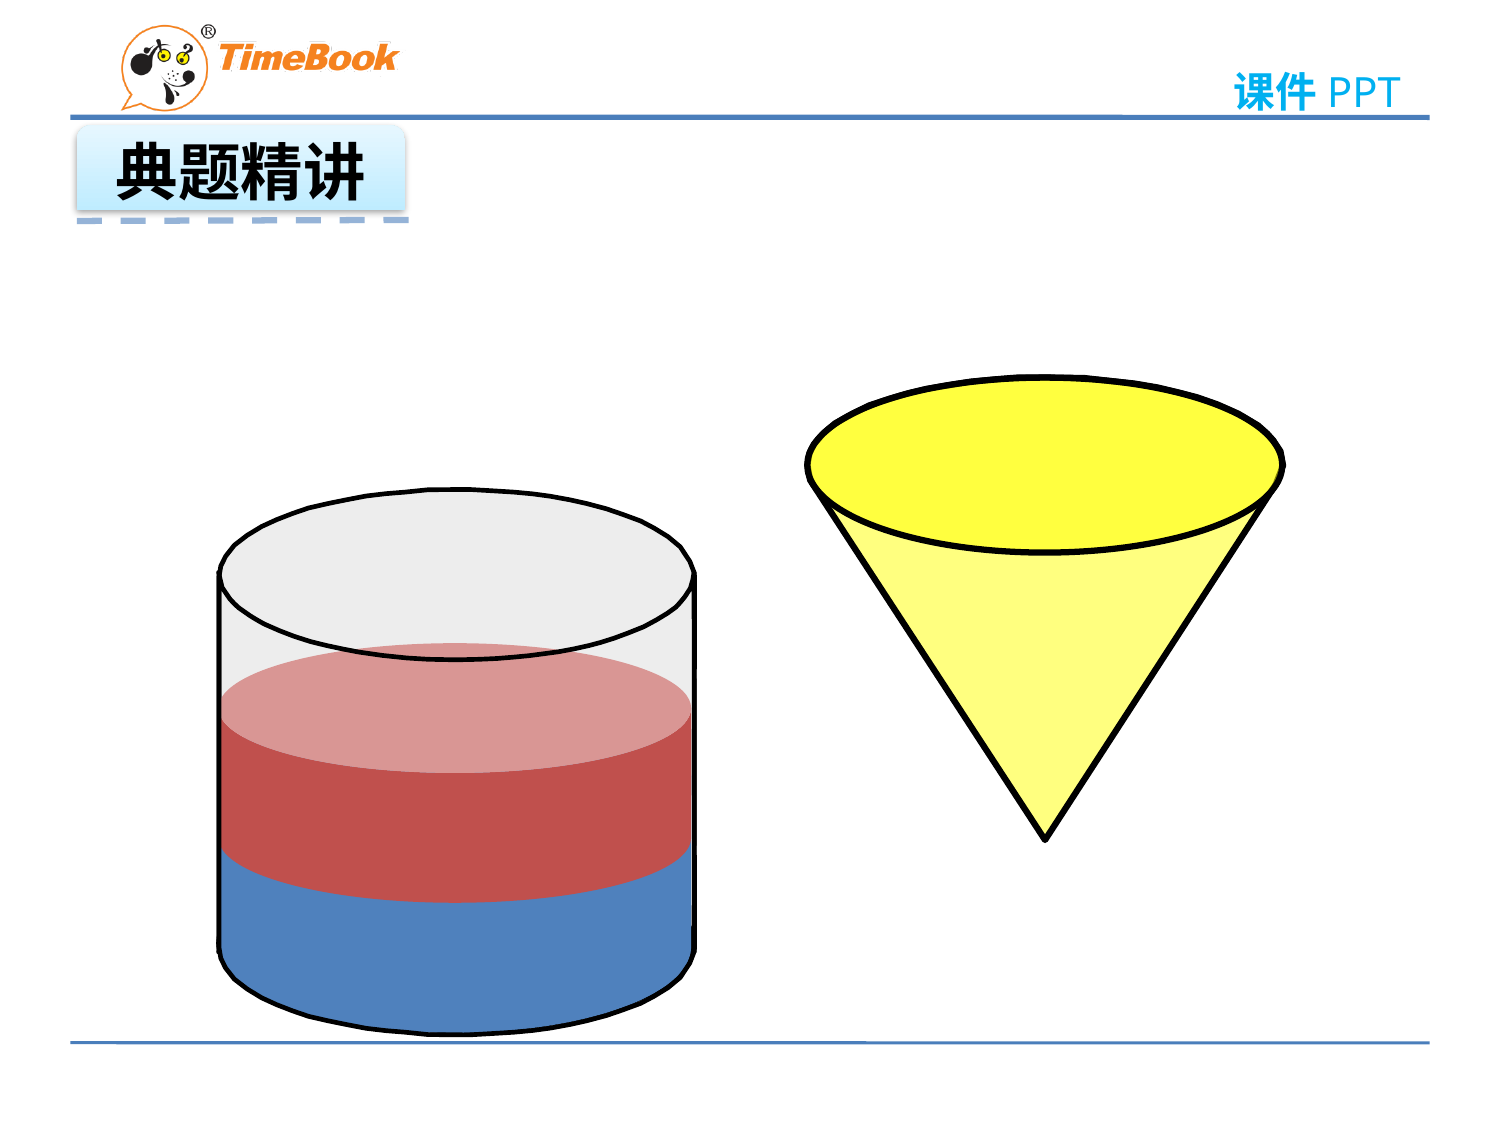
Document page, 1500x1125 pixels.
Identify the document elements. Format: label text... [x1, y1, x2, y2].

picture [118, 22, 408, 113]
text_box [219, 489, 694, 650]
text_box [218, 572, 695, 1035]
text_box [807, 377, 1284, 841]
text_box 典题精讲 [76, 124, 406, 212]
